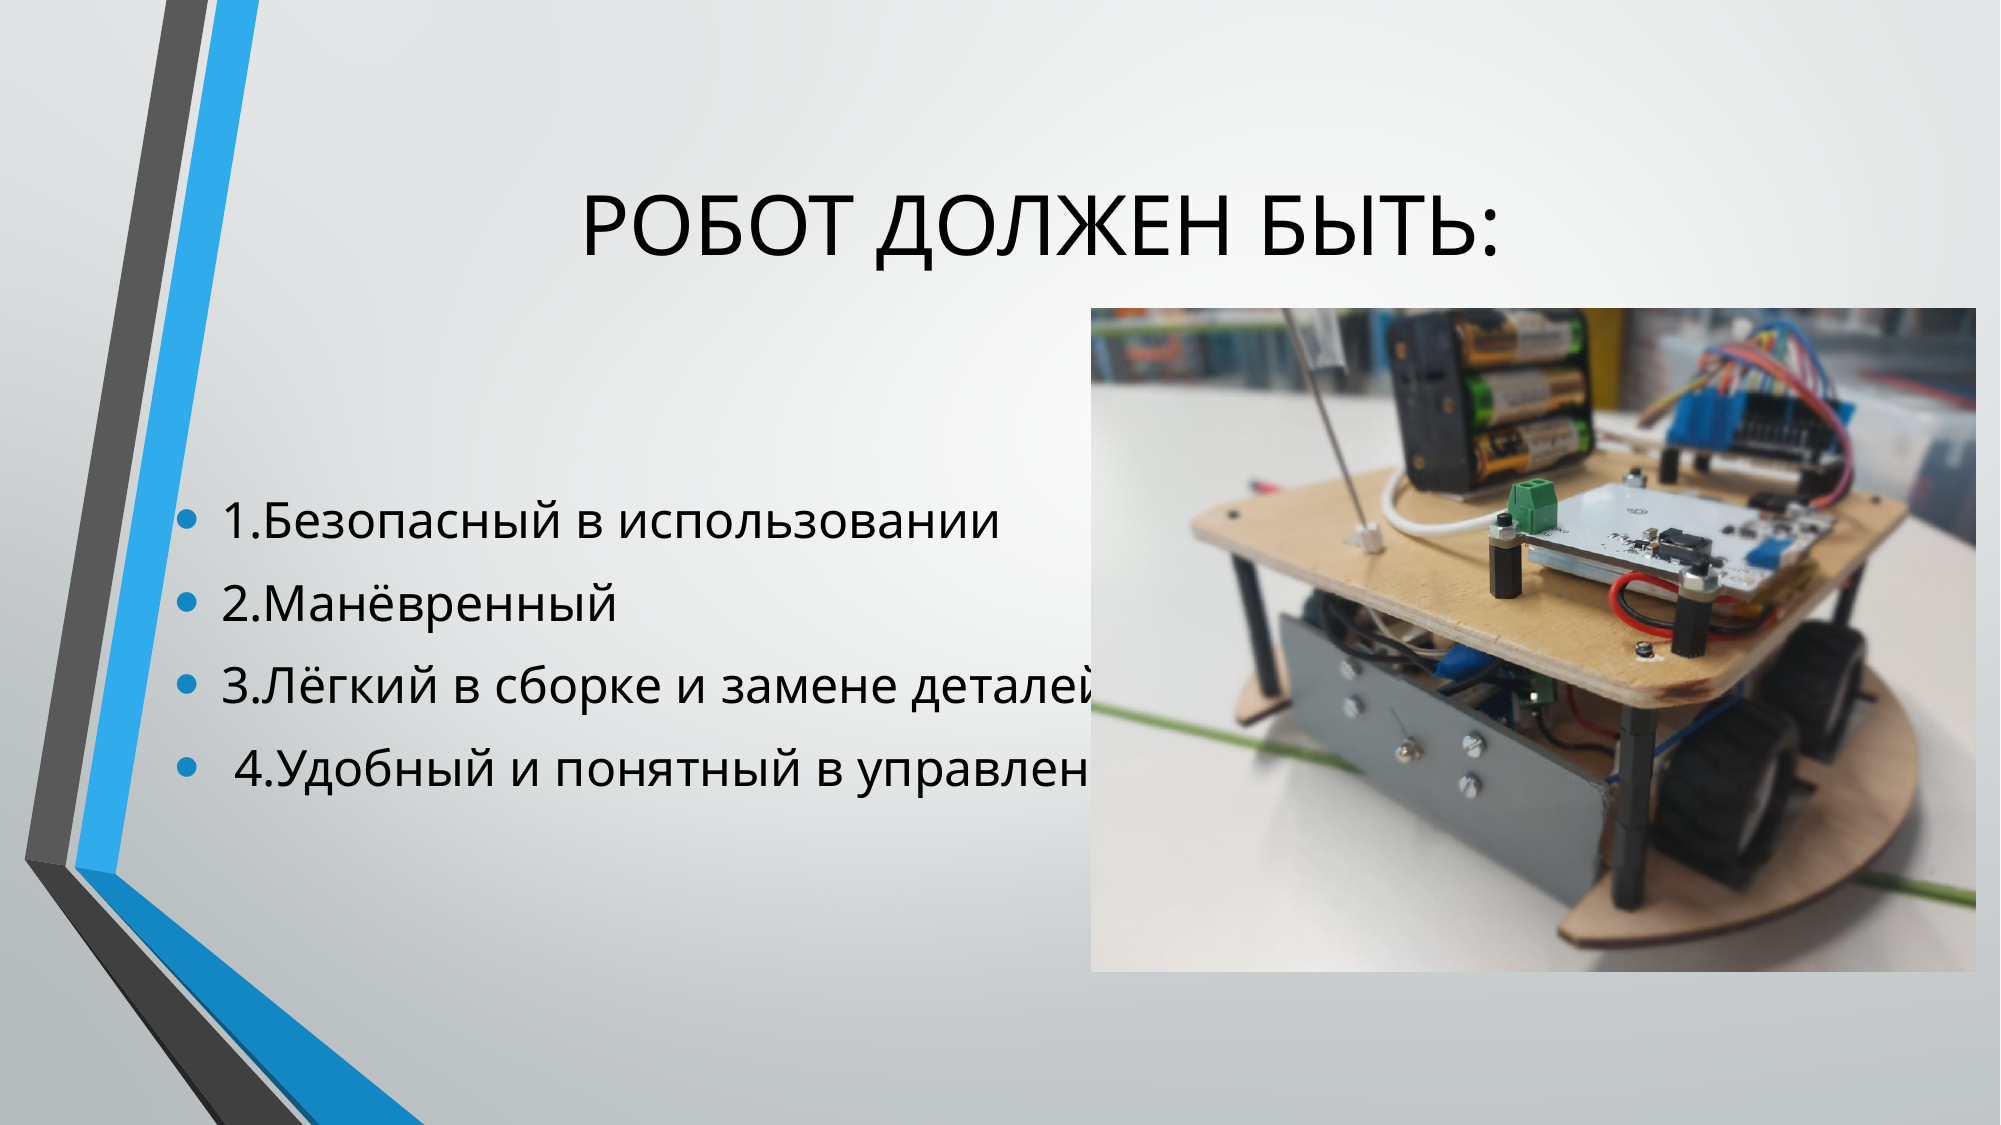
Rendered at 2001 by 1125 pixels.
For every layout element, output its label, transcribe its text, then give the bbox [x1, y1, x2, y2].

picture [1091, 308, 1976, 972]
list 1.Безопасный в использовании 2.Манёвренный 3.Лёгкий в сборке и замене деталей 4.Удобный и понятный в управлении [159, 427, 1091, 940]
title РОБОТ ДОЛЖЕН БЫТЬ: [219, 78, 1863, 366]
